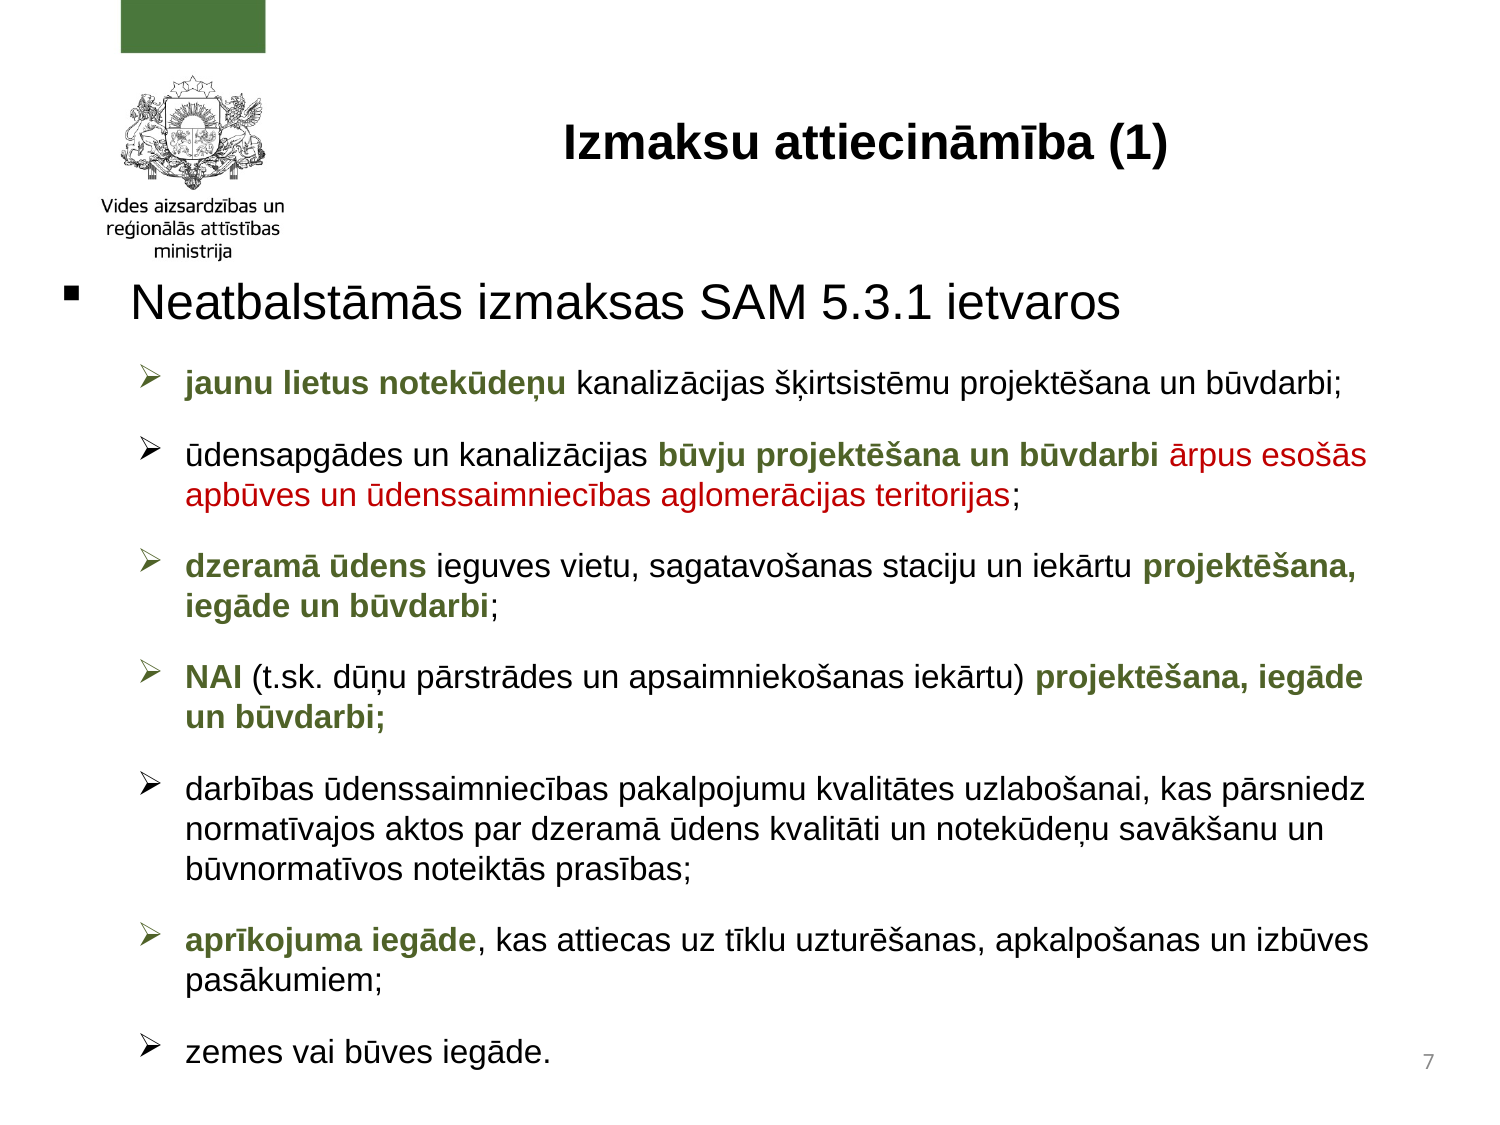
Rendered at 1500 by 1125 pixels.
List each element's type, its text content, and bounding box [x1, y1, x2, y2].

slide_number 7 [1426, 1037, 1450, 1088]
list Neatbalstāmās izmaksas SAM 5.3.1 ietvaros jaunu lietus notekūdeņu kanalizācijas šķirtsistēmu projektēšana un būvdarbi; ūdensapgādes un kanalizācijas būvju projektēšana un būvdarbi ārpus esošās apbūves un ūdenssaimniecības aglomerācijas teritorijas; dzeramā ūdens ieguves vietu, sagatavošanas staciju un iekārtu projektēšana, iegāde un būvdarbi; NAI (t.sk. dūņu pārstrādes un apsaimniekošanas iekārtu) projektēšana, iegāde un būvdarbi; darbības ūdenssaimniecības pakalpojumu kvalitātes uzlabošanai, kas pārsniedz normatīvajos aktos par dzeramā ūdens kvalitāti un notekūdeņu savākšanu un būvnormatīvos noteiktās prasības; aprīkojuma iegāde, kas attiecas uz tīklu uzturēšanas, apkalpošanas un izbūves pasākumiem; zemes vai būves iegāde. [44, 261, 1426, 1088]
picture [48, 0, 338, 261]
title Izmaksu attiecināmība (1) [333, 101, 1401, 205]
